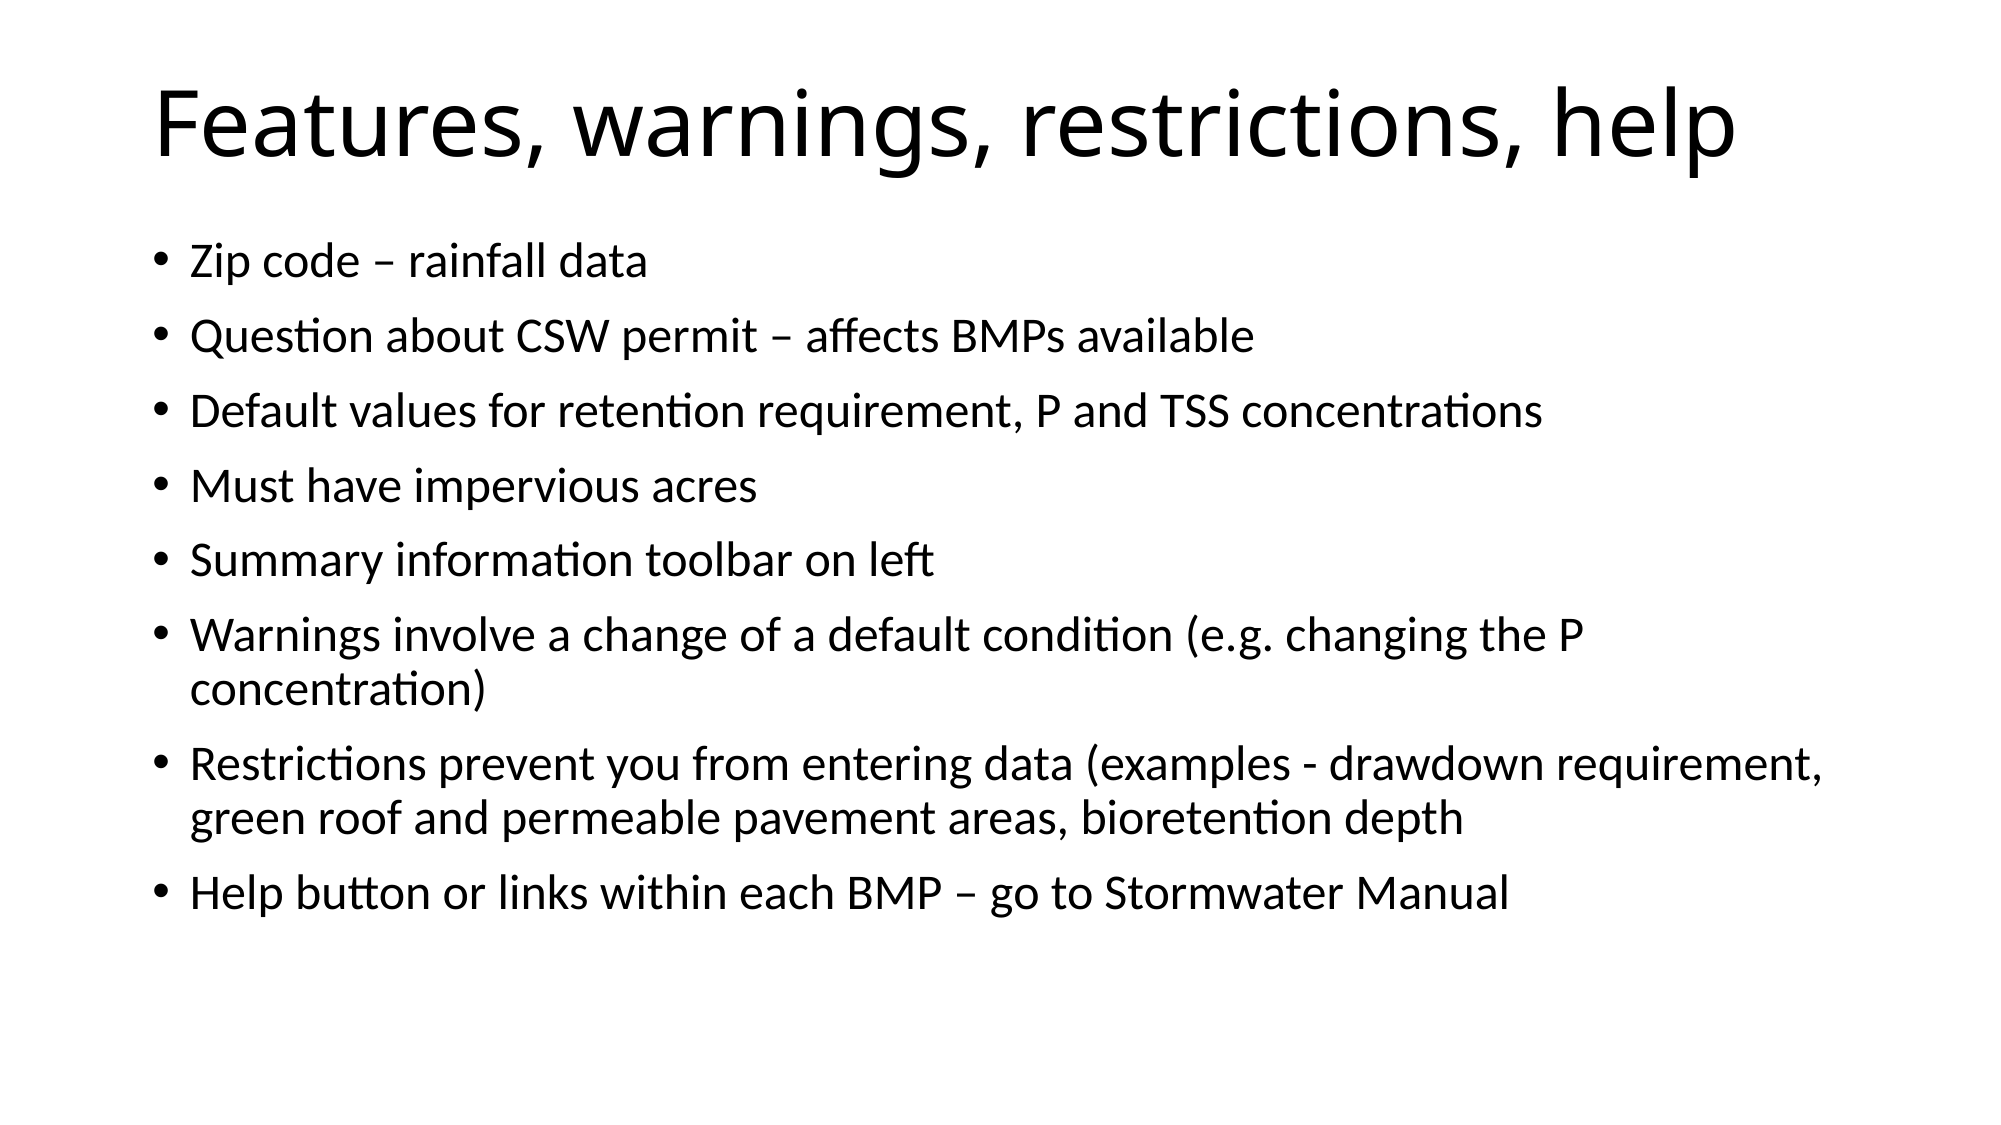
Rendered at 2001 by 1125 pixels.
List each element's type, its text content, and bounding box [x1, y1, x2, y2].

list Zip code – rainfall data Question about CSW permit – affects BMPs available Default values for retention requirement, P and TSS concentrations Must have impervious acres Summary information toolbar on left Warnings involve a change of a default condition (e.g. changing the P concentration) Restrictions prevent you from entering data (examples - drawdown requirement, green roof and permeable pavement areas, bioretention depth Help button or links within each BMP – go to Stormwater Manual [137, 226, 1863, 1014]
title Features, warnings, restrictions, help [137, 59, 1863, 193]
